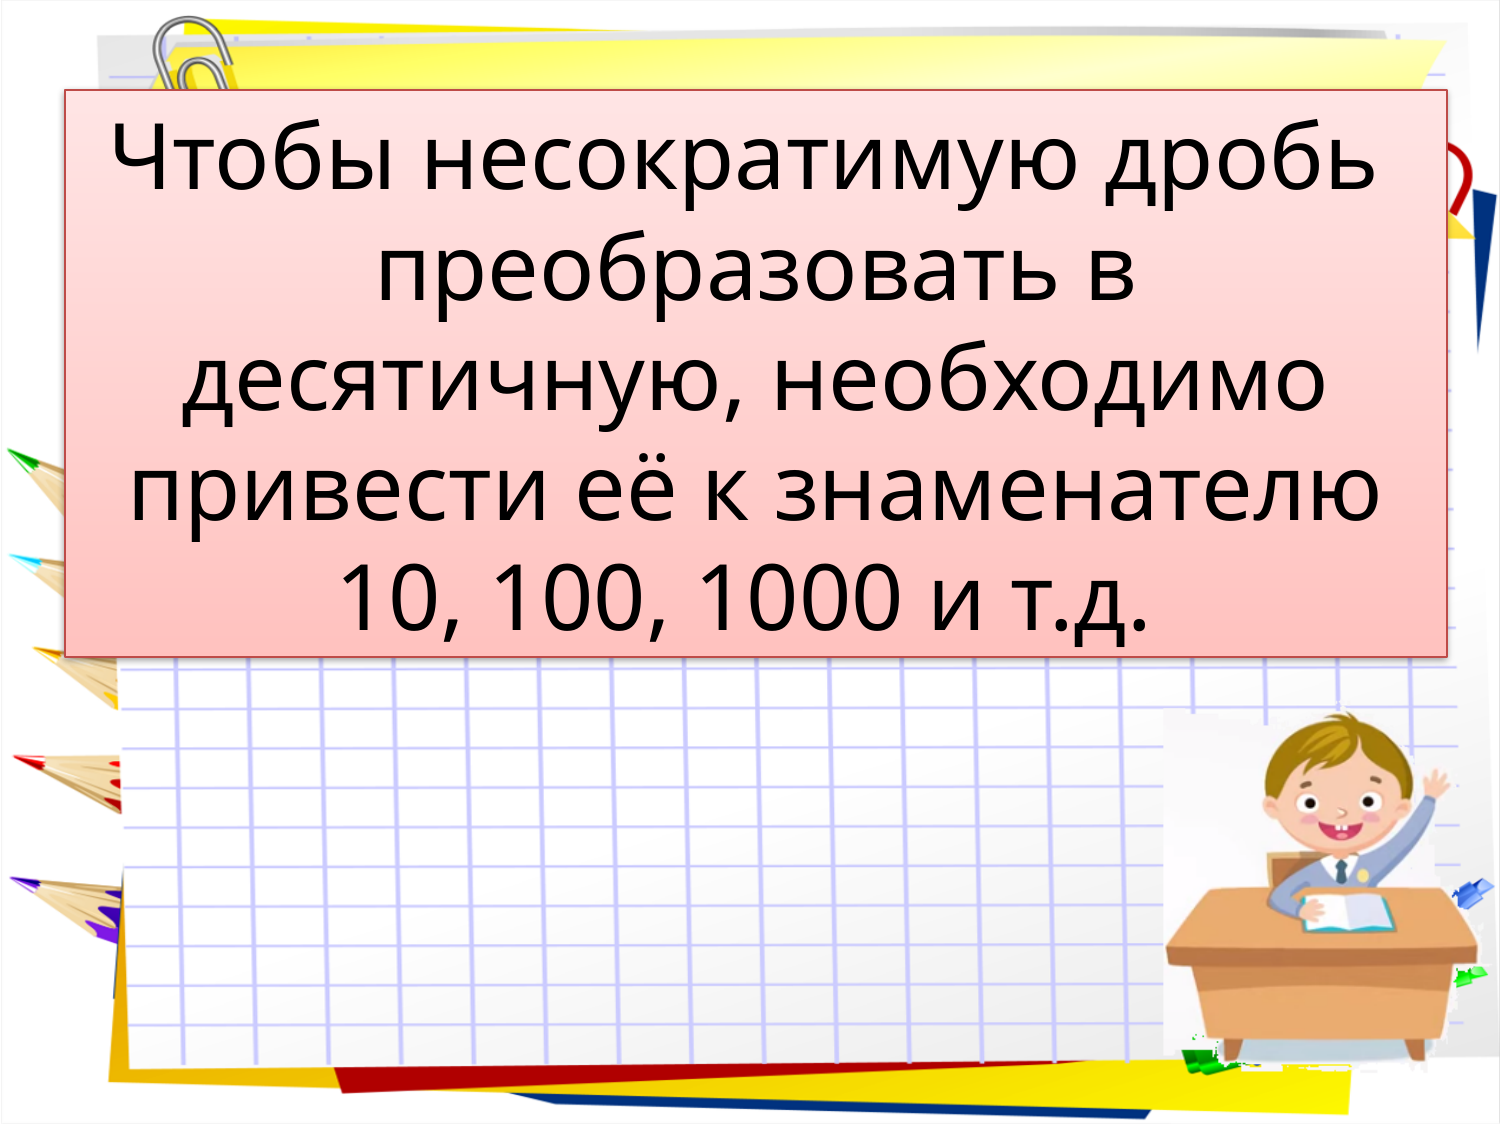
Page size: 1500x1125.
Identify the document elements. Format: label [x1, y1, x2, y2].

picture [0, 0, 1500, 1125]
list [112, 705, 1158, 1042]
